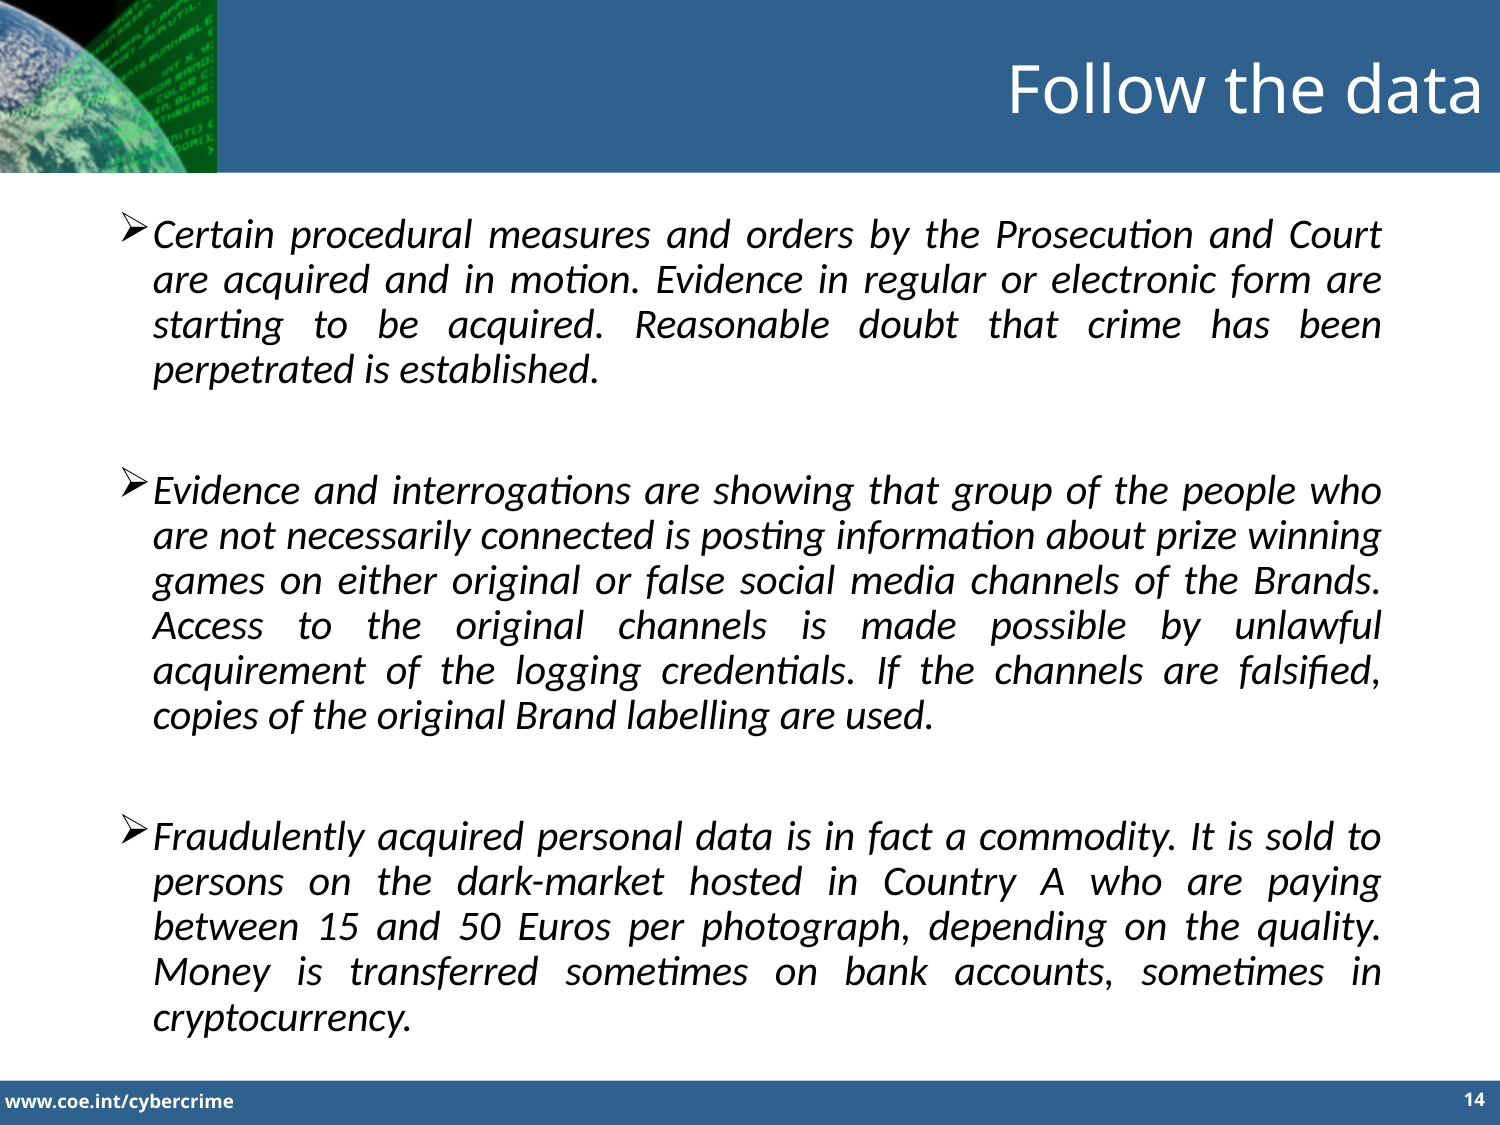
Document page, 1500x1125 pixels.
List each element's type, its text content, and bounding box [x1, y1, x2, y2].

list Certain procedural measures and orders by the Prosecution and Court are acquired and in motion. Evidence in regular or electronic form are starting to be acquired. Reasonable doubt that crime has been perpetrated is established. Evidence and interrogations are showing that group of the people who are not necessarily connected is posting information about prize winning games on either original or false social media channels of the Brands. Access to the original channels is made possible by unlawful acquirement of the logging credentials. If the channels are falsified, copies of the original Brand labelling are used. Fraudulently acquired personal data is in fact a commodity. It is sold to persons on the dark-market hosted in Country A who are paying between 15 and 50 Euros per photograph, depending on the quality. Money is transferred sometimes on bank accounts, sometimes in cryptocurrency. [103, 204, 1397, 1050]
text_box Follow the data [373, 10, 1500, 163]
slide_number 14 [1162, 1080, 1500, 1125]
picture [0, 1, 217, 173]
